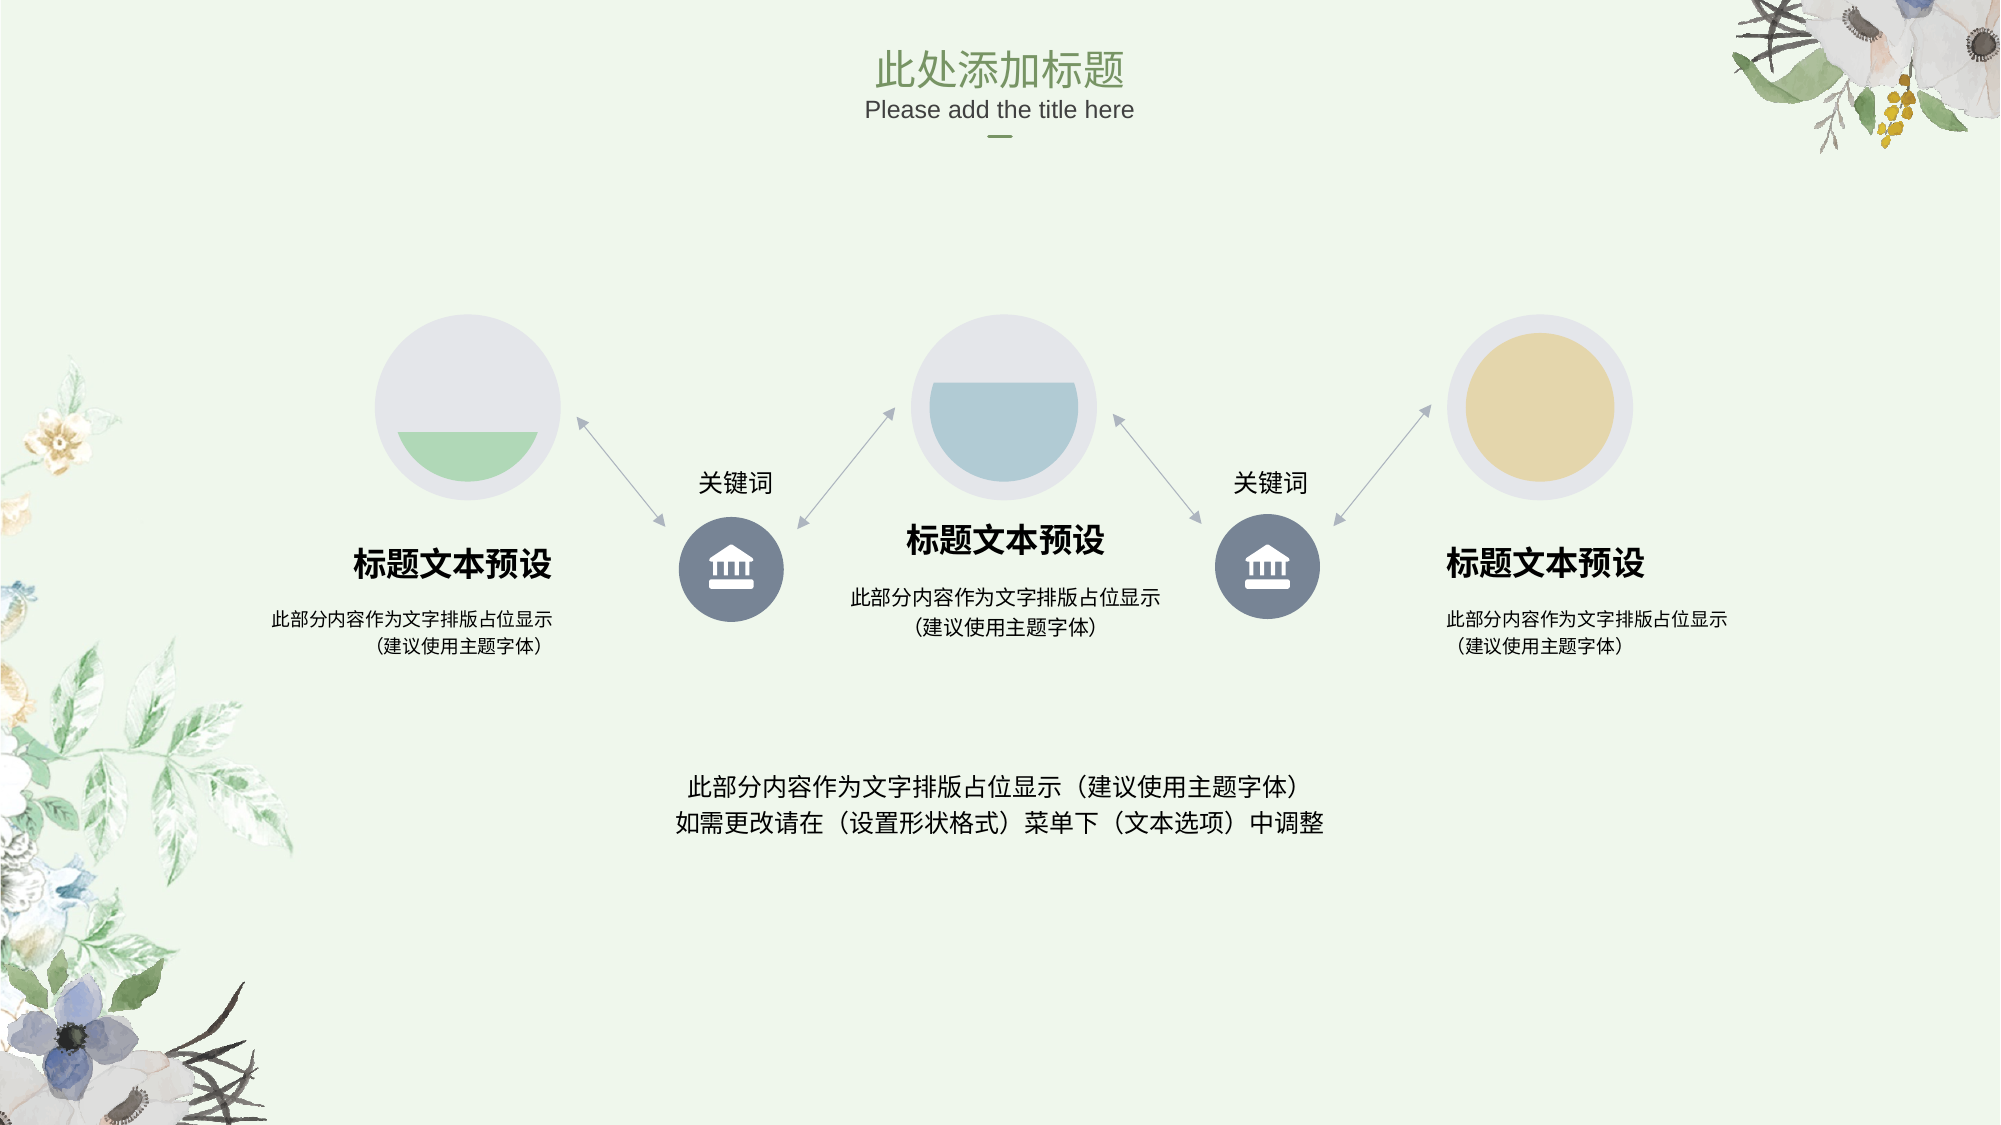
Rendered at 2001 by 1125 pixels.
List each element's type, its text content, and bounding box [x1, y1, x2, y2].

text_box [1447, 314, 1634, 501]
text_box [1112, 404, 1432, 619]
text_box 标题文本预设 [264, 535, 568, 591]
picture [0, 0, 2000, 1125]
text_box 此部分内容作为文字排版占位显示 （建议使用主题字体） [243, 595, 568, 666]
text_box 标题文本预设 [1432, 534, 1734, 591]
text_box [576, 407, 896, 622]
text_box 此部分内容作为文字排版占位显示（建议使用主题字体） 如需更改请在（设置形状格式）菜单下（文本选项）中调整 [538, 758, 1462, 847]
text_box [911, 314, 1097, 501]
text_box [821, 511, 1191, 649]
text_box Please add the title here [749, 85, 1251, 131]
text_box 此部分内容作为文字排版占位显示 （建议使用主题字体） [1431, 595, 1756, 666]
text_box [374, 314, 561, 501]
text_box 此处添加标题 [858, 36, 1142, 85]
